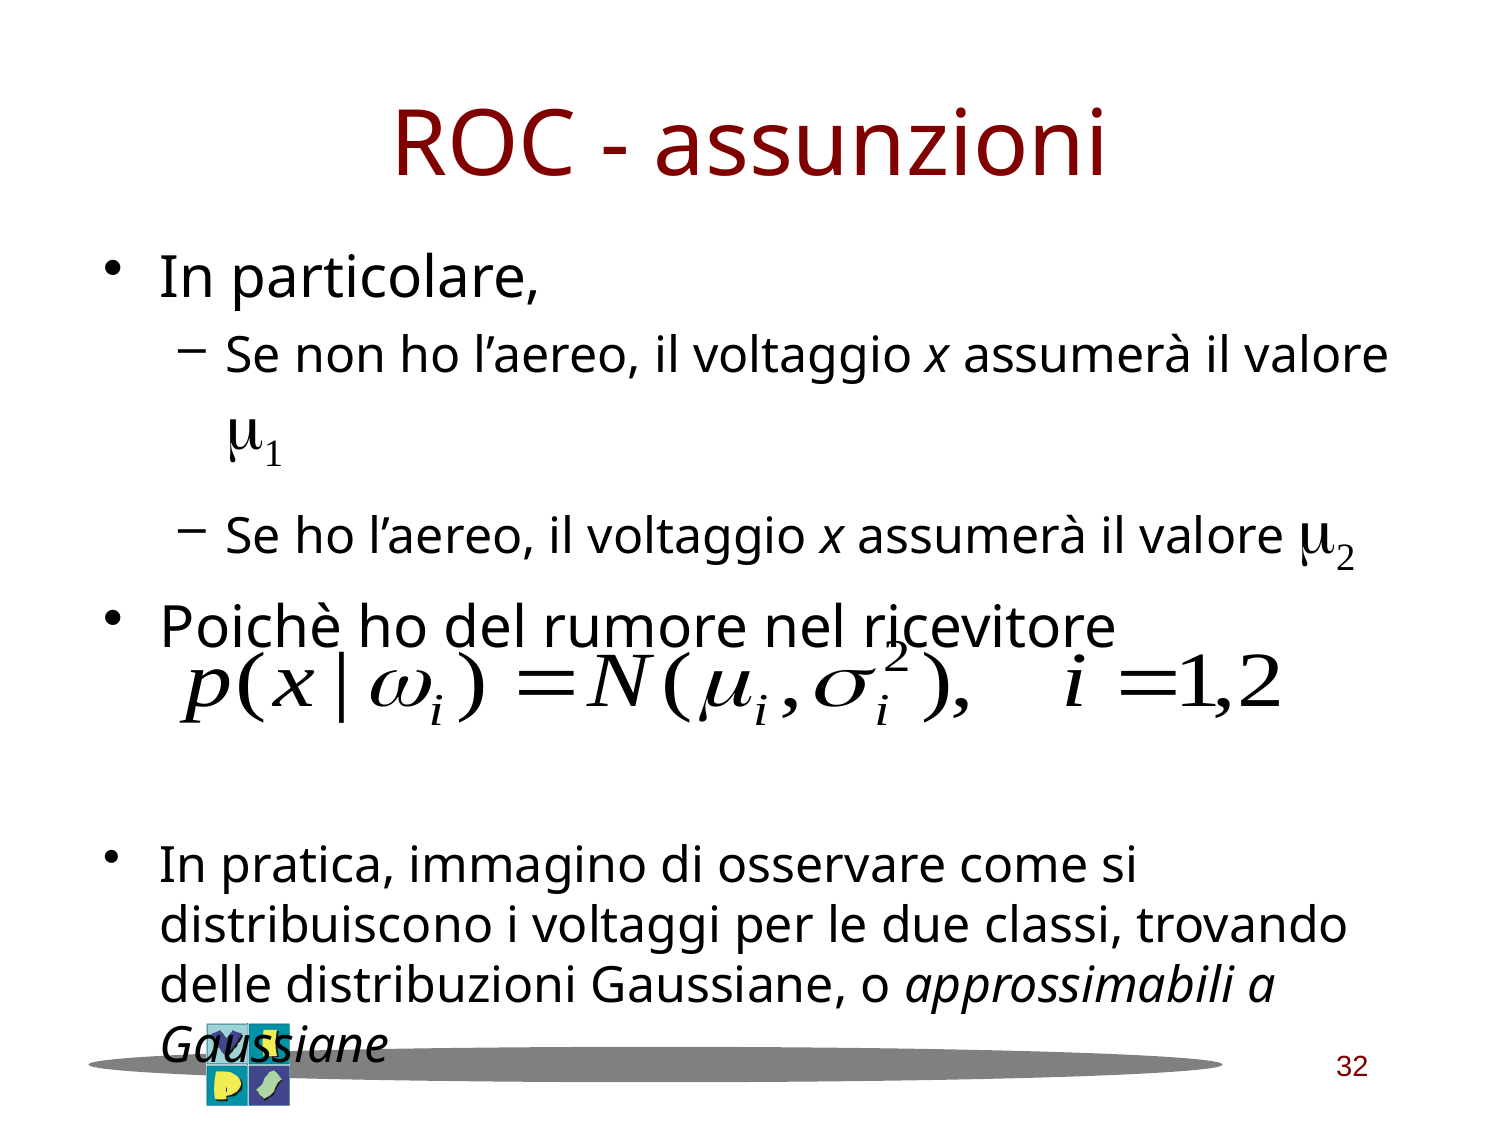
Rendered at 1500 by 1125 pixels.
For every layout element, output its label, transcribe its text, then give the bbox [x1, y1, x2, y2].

list In particolare, Se non ho l’aereo, il voltaggio x assumerà il valore m1 Se ho l’aereo, il voltaggio x assumerà il valore m2 Poichè ho del rumore nel ricevitore In pratica, immagino di osservare come si distribuiscono i voltaggi per le due classi, trovando delle distribuzioni Gaussiane, o approssimabili a Gaussiane [88, 231, 1439, 975]
slide_number 32 [1033, 1039, 1384, 1118]
title ROC - assunzioni [75, 45, 1425, 233]
picture [206, 1023, 290, 1106]
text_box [159, 621, 1298, 746]
